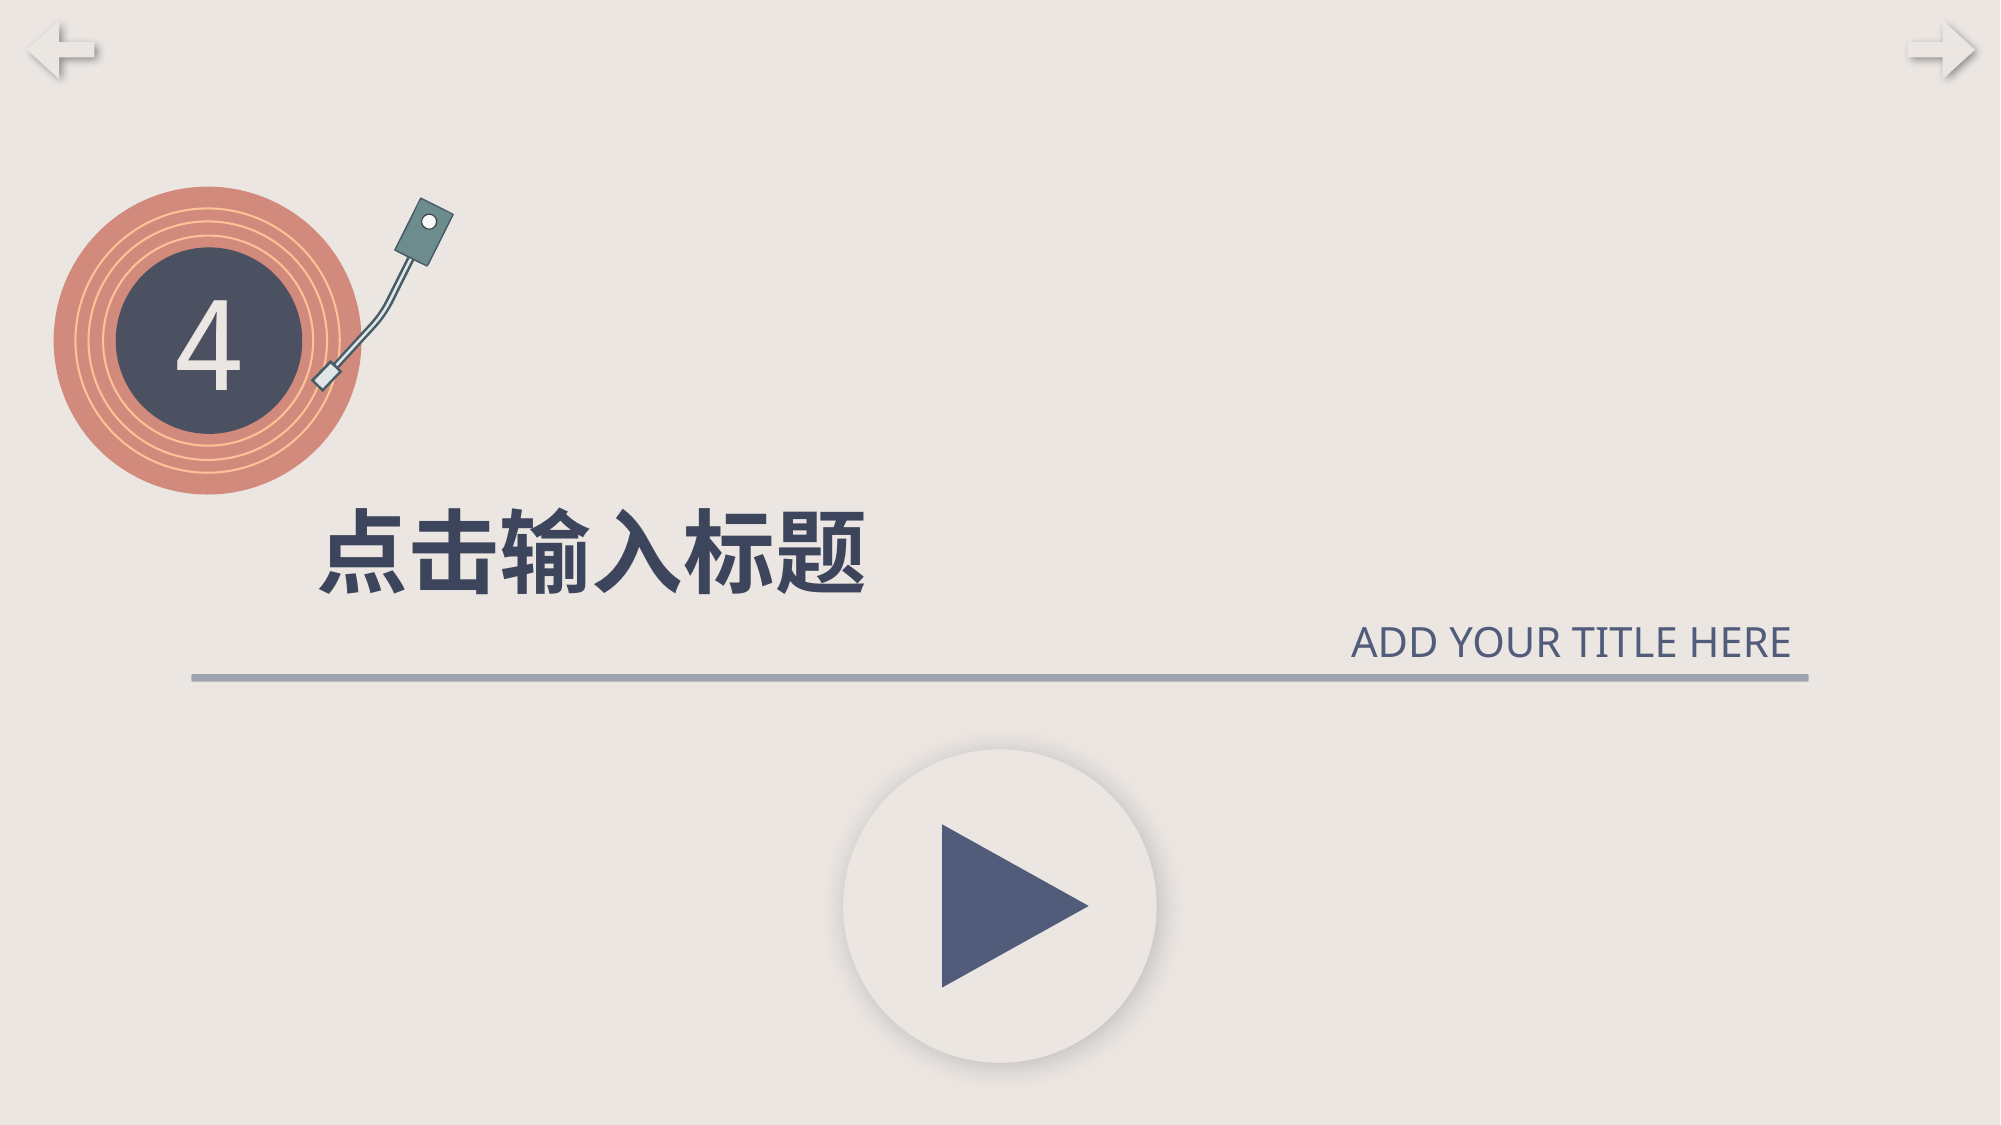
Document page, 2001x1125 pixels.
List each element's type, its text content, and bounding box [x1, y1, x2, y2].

text_box [1906, 17, 1977, 82]
text_box [190, 673, 1810, 683]
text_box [843, 749, 1157, 1063]
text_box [53, 186, 362, 495]
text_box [306, 199, 459, 389]
text_box 点击输入标题 [301, 487, 888, 612]
text_box [25, 17, 96, 82]
text_box ADD YOUR TITLE HERE [1336, 608, 1808, 673]
